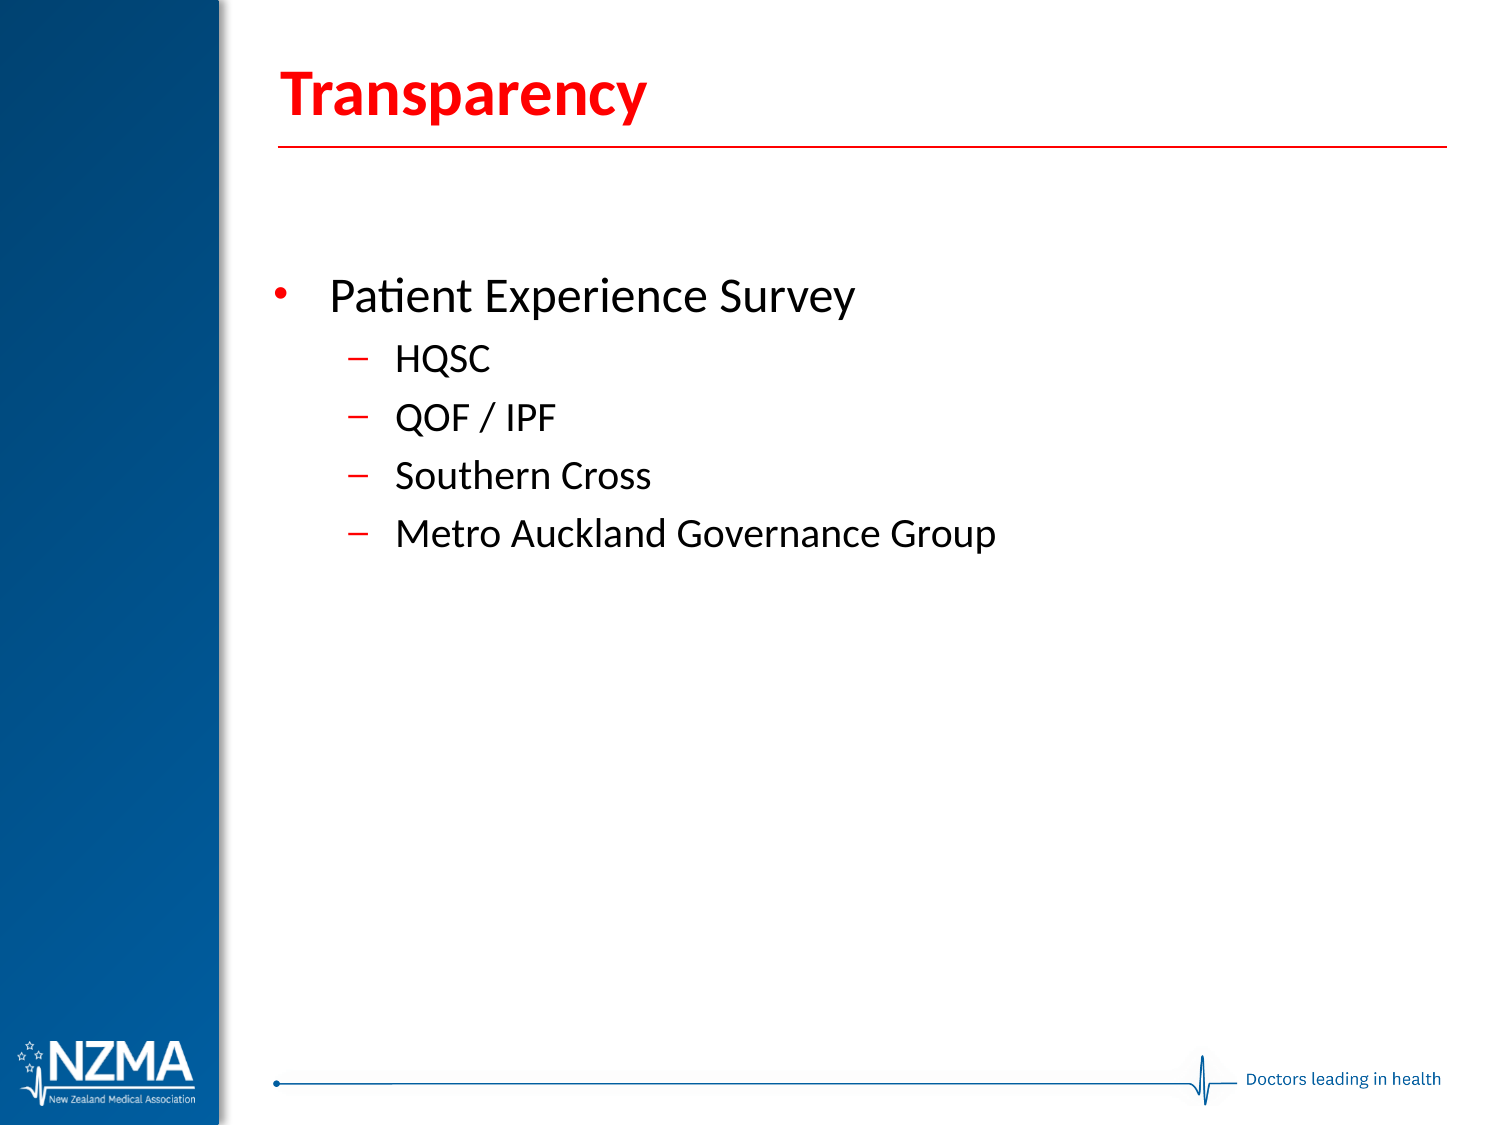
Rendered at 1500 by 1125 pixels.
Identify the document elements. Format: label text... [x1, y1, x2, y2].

picture [241, 1022, 1448, 1107]
list Patient Experience Survey HQSC QOF / IPF Southern Cross Metro Auckland Governance Group [257, 255, 1432, 1004]
text_box Transparency [265, 30, 1317, 147]
picture [17, 1041, 196, 1107]
text_box [0, 0, 220, 1125]
